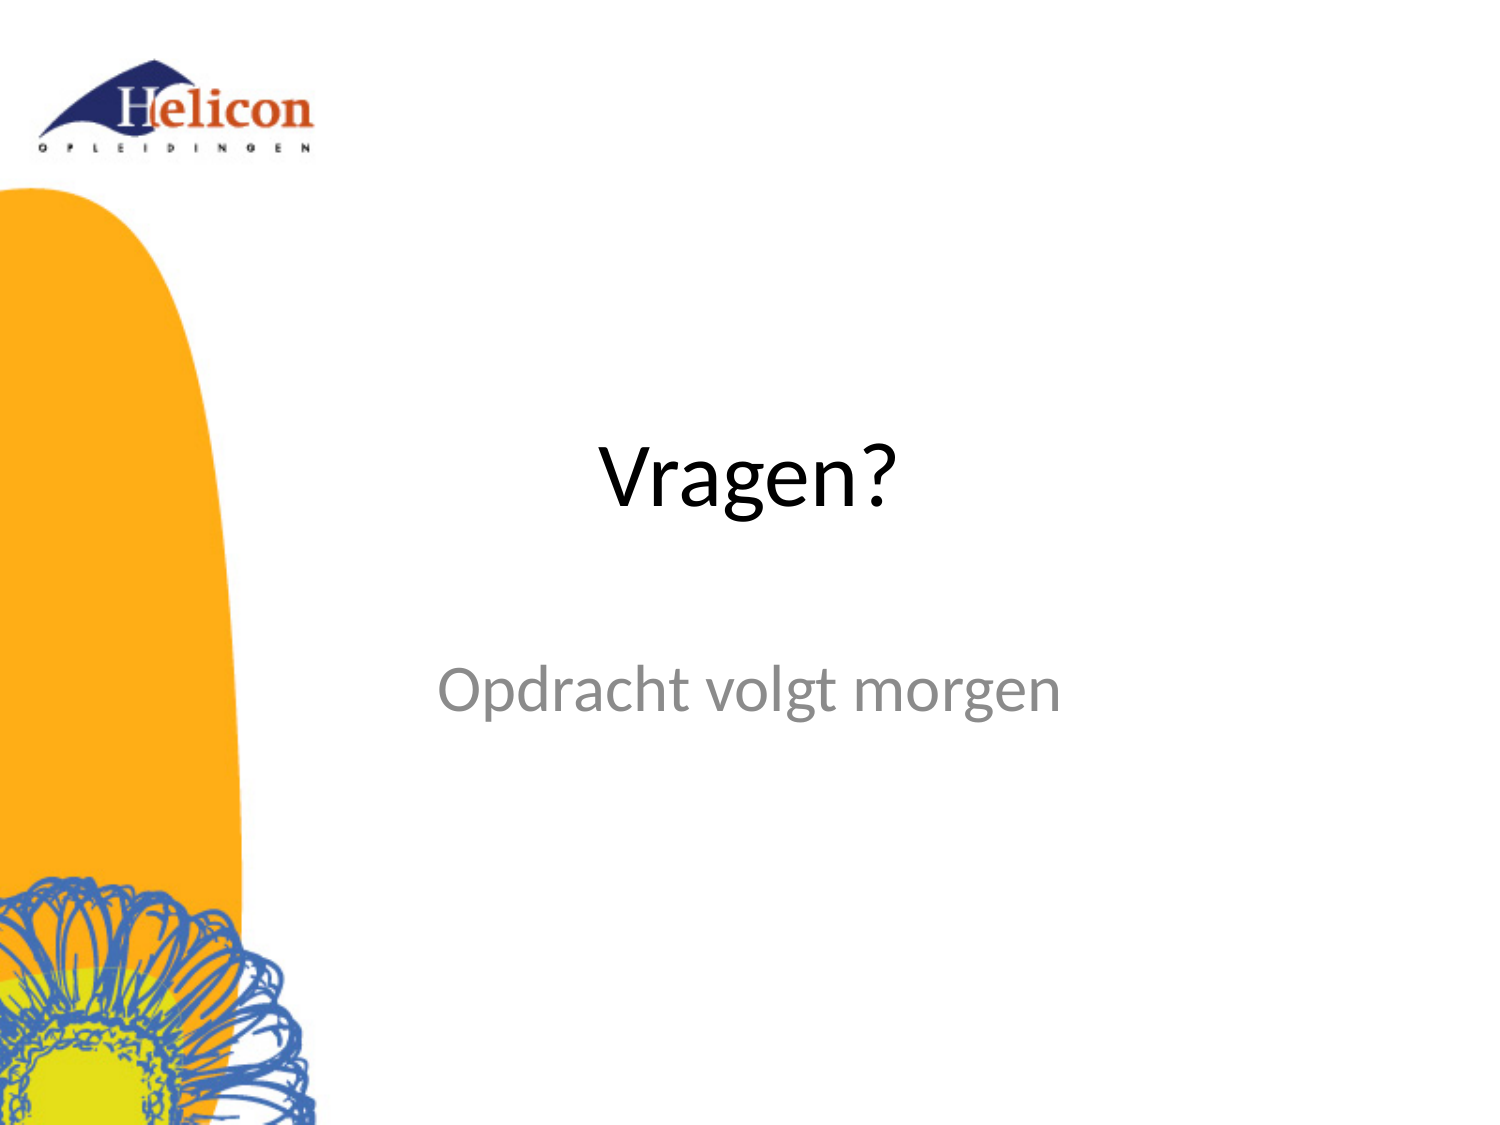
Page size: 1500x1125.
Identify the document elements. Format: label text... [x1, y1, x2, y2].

title Vragen? [112, 349, 1388, 591]
picture [0, 0, 1500, 1125]
subtitle Opdracht volgt morgen [225, 637, 1275, 925]
